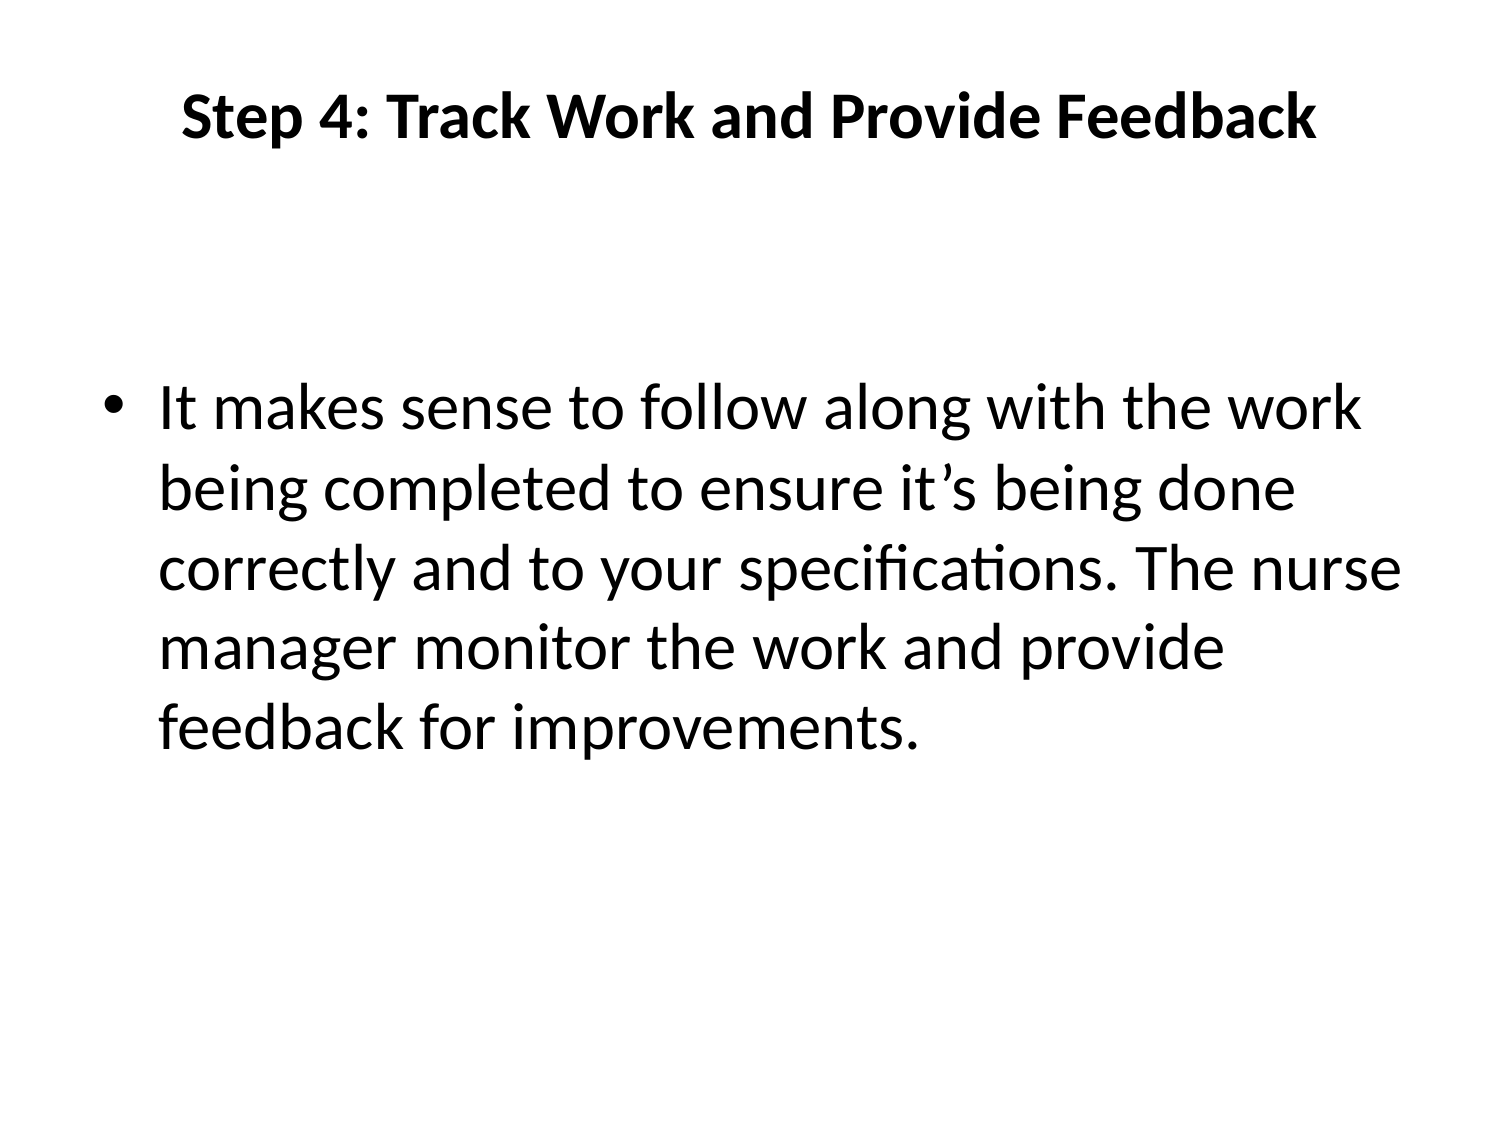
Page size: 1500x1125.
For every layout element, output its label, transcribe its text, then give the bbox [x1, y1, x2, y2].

list It makes sense to follow along with the work being completed to ensure it’s being done correctly and to your specifications. The nurse manager monitor the work and provide feedback for improvements. [87, 262, 1438, 938]
title Step 4: Track Work and Provide Feedback [74, 47, 1426, 176]
